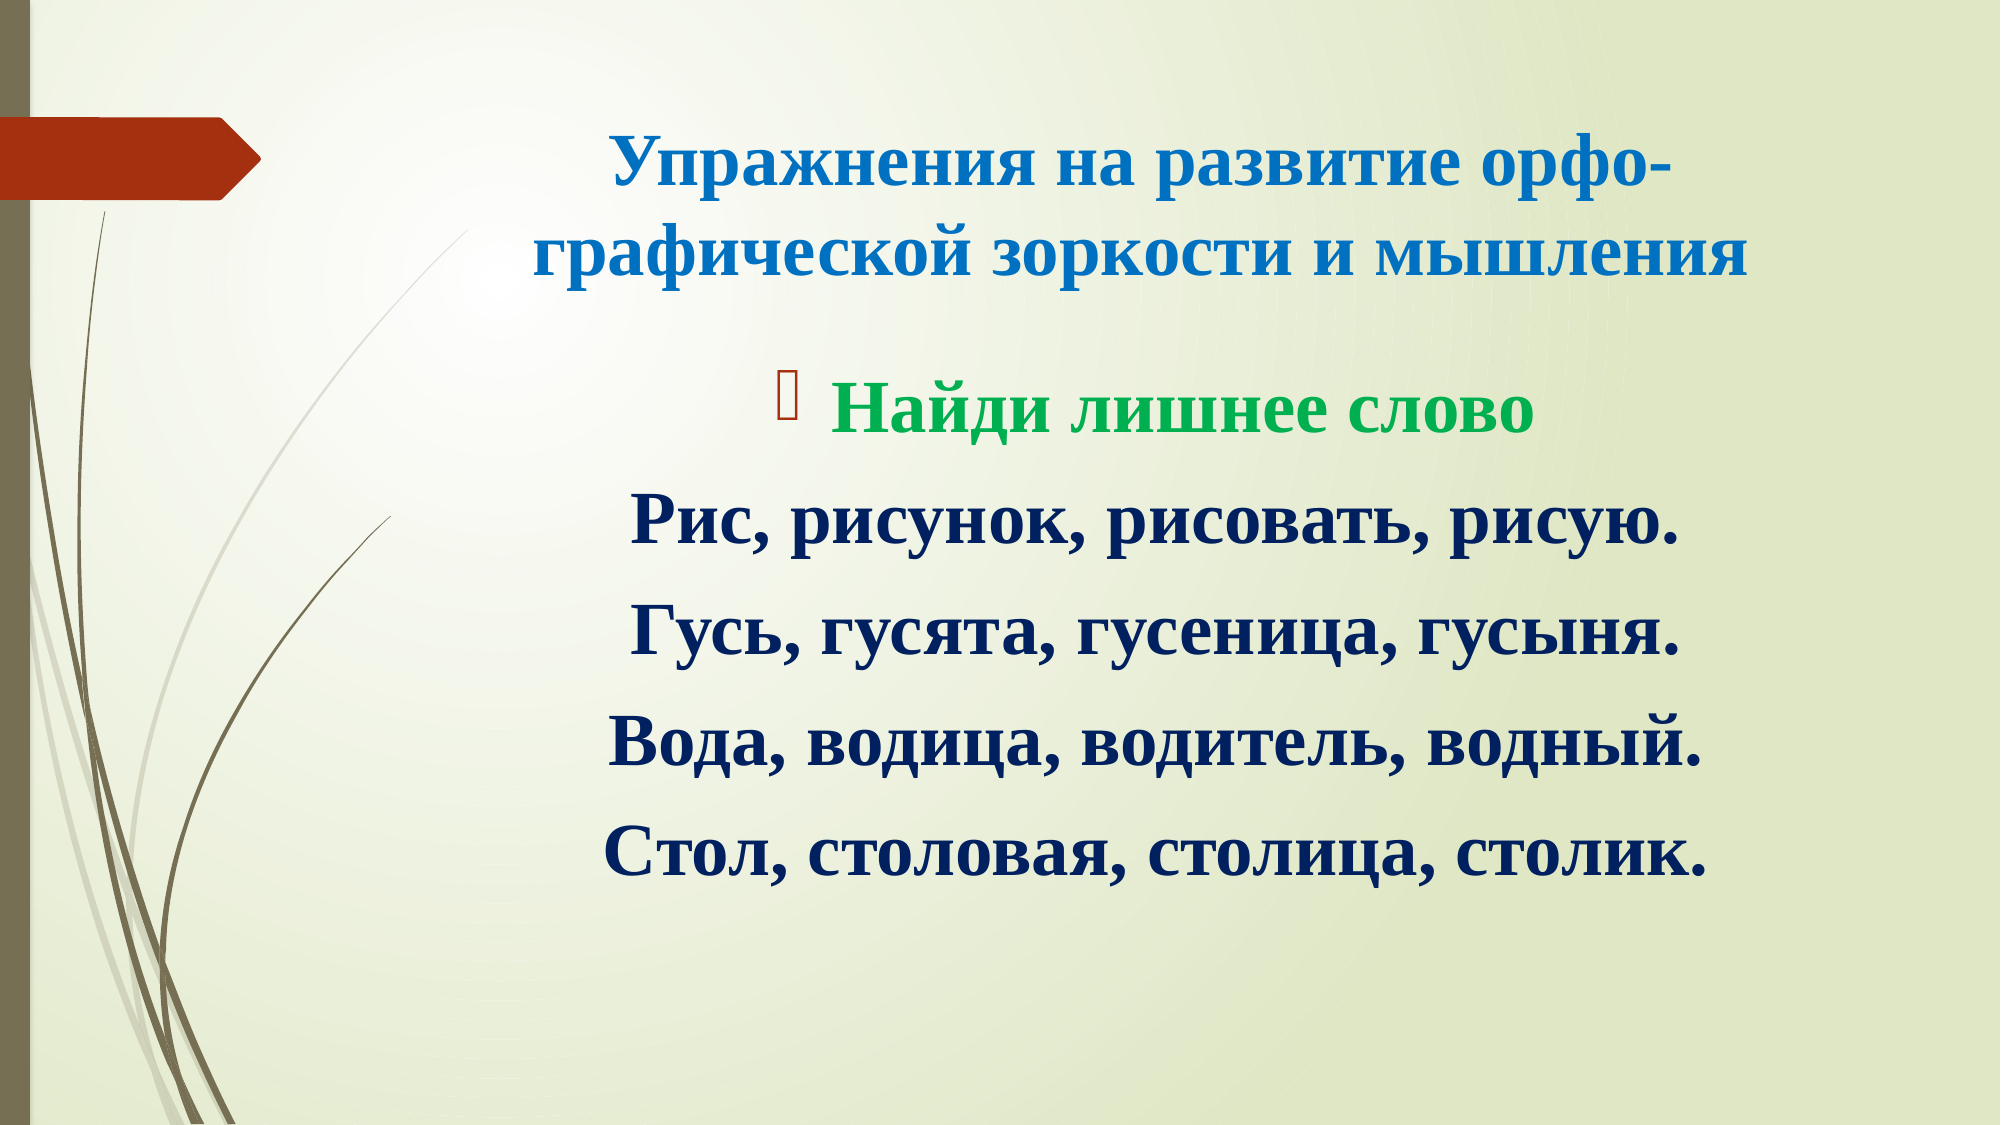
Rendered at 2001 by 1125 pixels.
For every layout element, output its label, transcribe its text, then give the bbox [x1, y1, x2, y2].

list Найди лишнее слово Рис, рисунок, рисовать, рисую. Гусь, гусята, гусеница, гусыня. Вода, водица, водитель, водный. Стол, столовая, столица, столик. [424, 350, 1888, 970]
title Упражнения на развитие орфо-графической зоркости и мышления [425, 102, 1857, 313]
